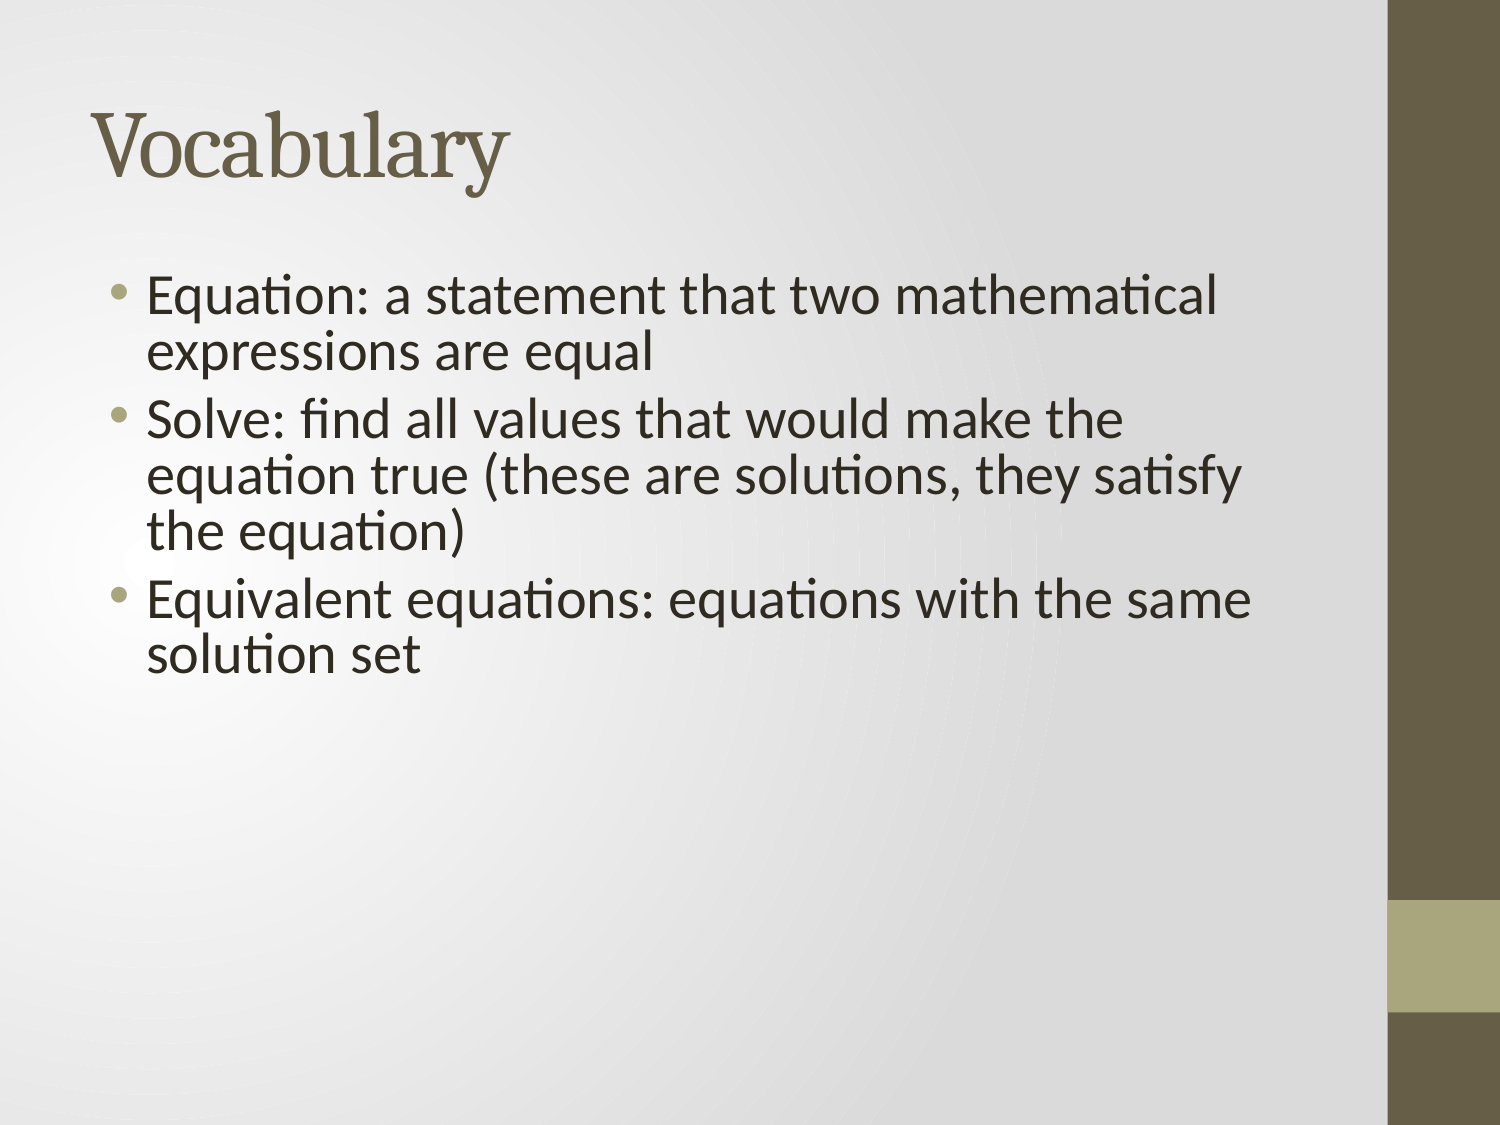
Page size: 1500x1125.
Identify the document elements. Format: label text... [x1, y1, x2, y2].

list Equation: a statement that two mathematical expressions are equal Solve: find all values that would make the equation true (these are solutions, they satisfy the equation) Equivalent equations: equations with the same solution set [75, 262, 1325, 1050]
title Vocabulary [75, 45, 1325, 233]
